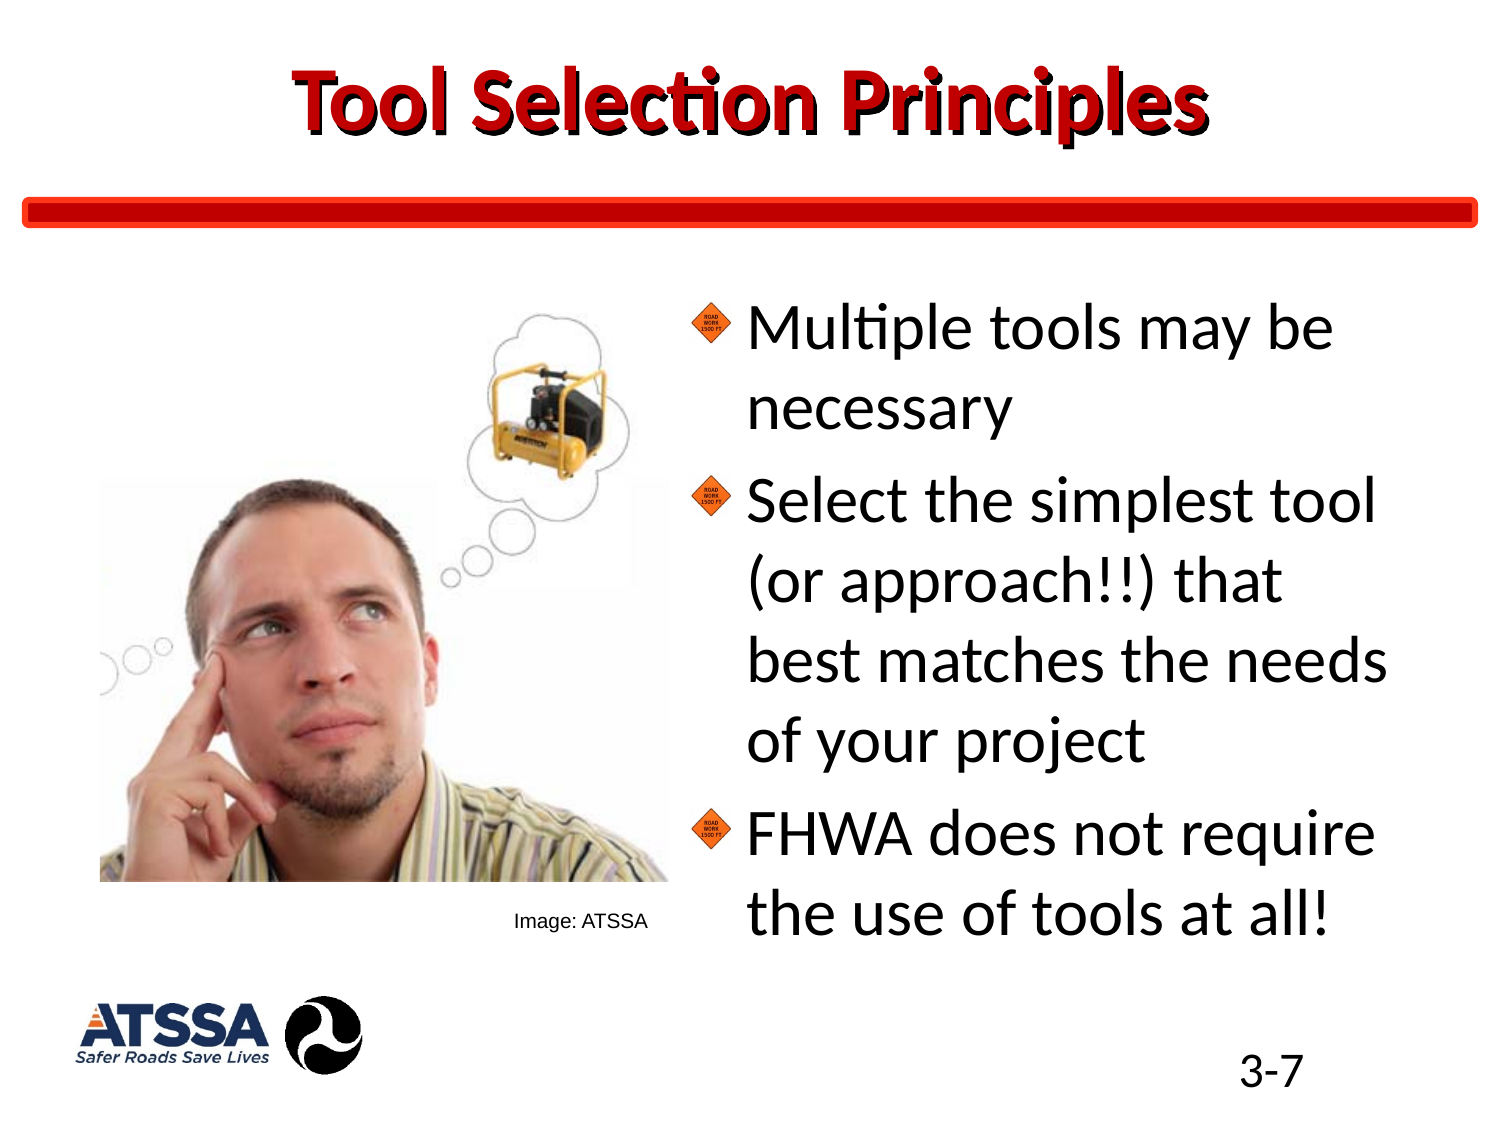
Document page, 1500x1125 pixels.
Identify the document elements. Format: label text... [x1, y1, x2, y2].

picture [690, 807, 732, 850]
text_box Image: ATSSA [498, 900, 669, 940]
title Tool Selection Principles [0, 0, 1500, 188]
list Multiple tools may be necessary Select the simplest tool (or approach!!) that best matches the needs of your project FHWA does not require the use of tools at all! [674, 274, 1426, 988]
picture [690, 474, 732, 517]
picture [75, 1003, 269, 1063]
picture [99, 312, 669, 882]
picture [690, 301, 732, 344]
picture [276, 989, 370, 1077]
